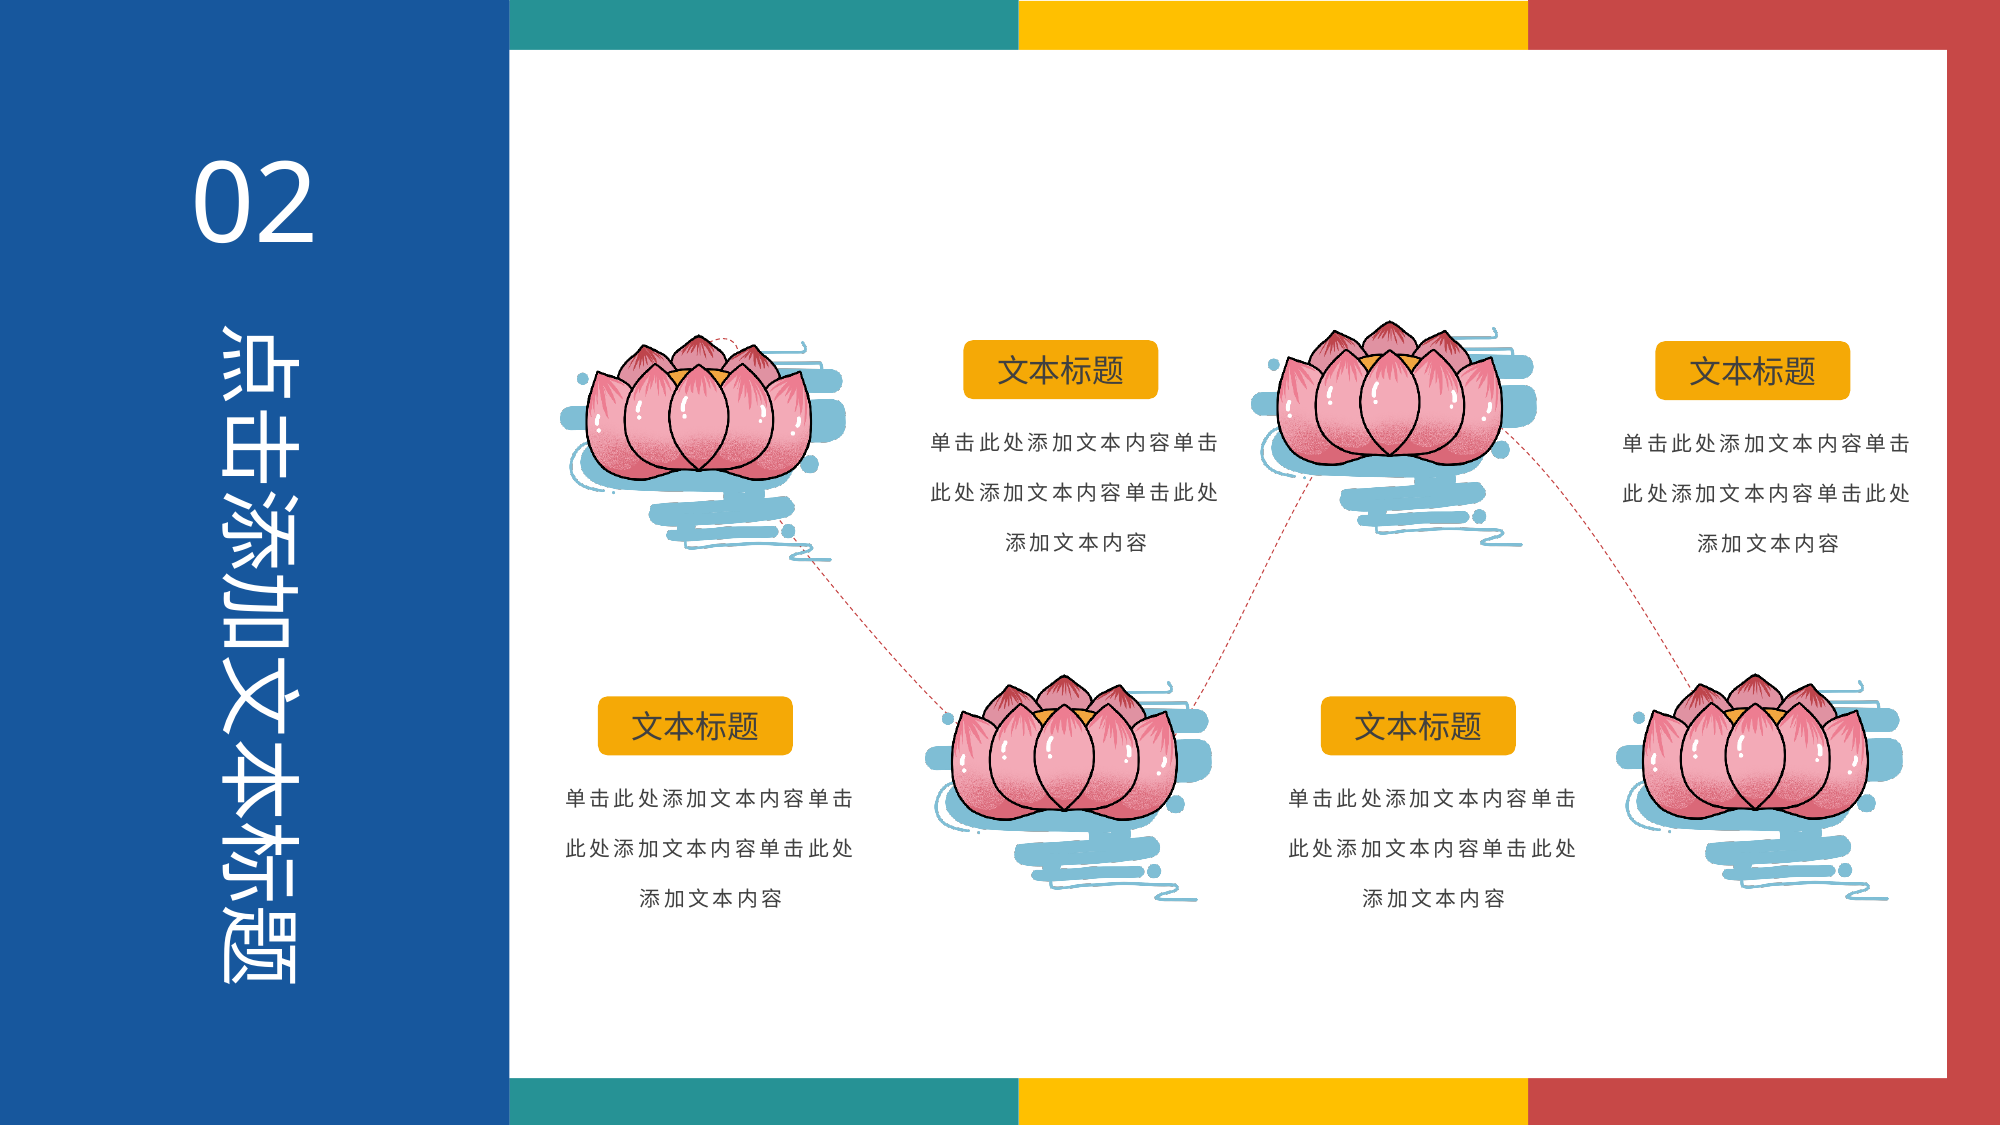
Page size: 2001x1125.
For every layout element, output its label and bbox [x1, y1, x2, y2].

text_box [543, 696, 879, 876]
text_box [1233, 486, 1637, 696]
picture [530, 258, 867, 596]
text_box [909, 340, 1221, 520]
picture [1586, 597, 1924, 935]
text_box [1266, 696, 1586, 876]
text_box [0, 0, 510, 1125]
text_box [141, 122, 368, 1052]
text_box [1601, 341, 1936, 521]
picture [895, 598, 1233, 936]
picture [1221, 244, 1558, 581]
text_box [840, 499, 1163, 660]
